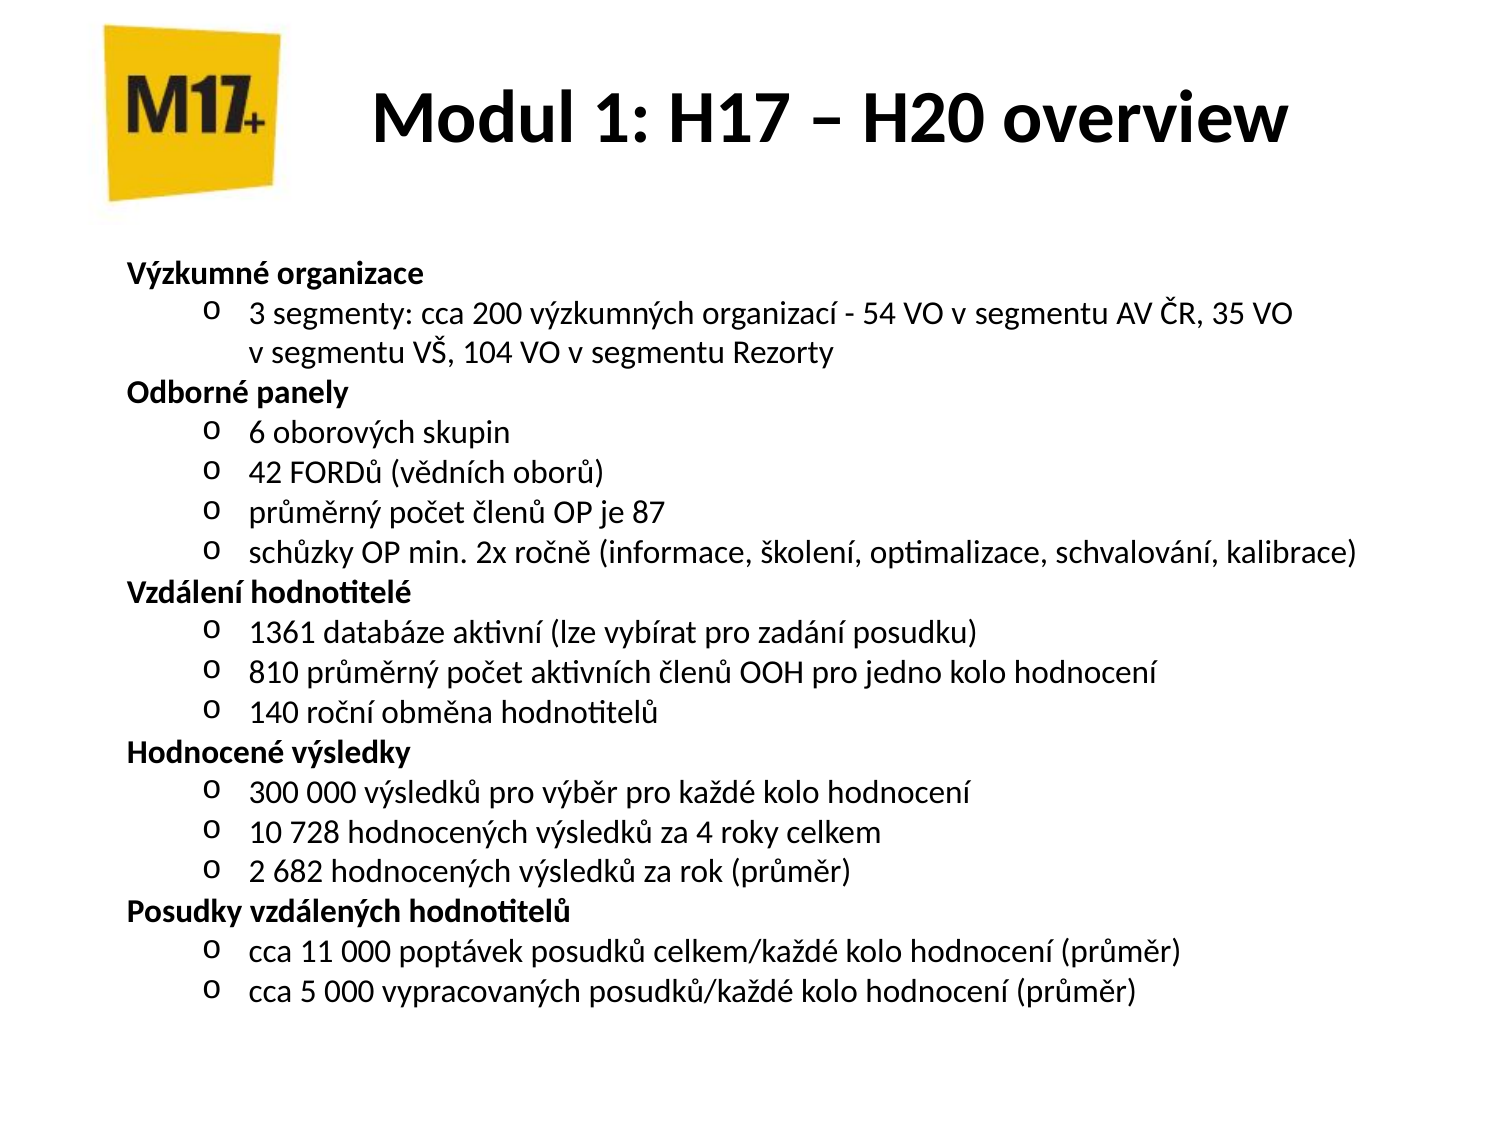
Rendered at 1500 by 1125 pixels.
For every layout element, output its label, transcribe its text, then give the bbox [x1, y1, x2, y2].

text_box Výzkumné organizace 3 segmenty: cca 200 výzkumných organizací - 54 VO v segmentu AV ČR, 35 VO v segmentu VŠ, 104 VO v segmentu Rezorty Odborné panely 6 oborových skupin 42 FORDů (vědních oborů) průměrný počet členů OP je 87 schůzky OP min. 2x ročně (informace, školení, optimalizace, schvalování, kalibrace) Vzdálení hodnotitelé 1361 databáze aktivní (lze vybírat pro zadání posudku) 810 průměrný počet aktivních členů OOH pro jedno kolo hodnocení 140 roční obměna hodnotitelů Hodnocené výsledky 300 000 výsledků pro výběr pro každé kolo hodnocení 10 728 hodnocených výsledků za 4 roky celkem 2 682 hodnocených výsledků za rok (průměr) Posudky vzdálených hodnotitelů cca 11 000 poptávek posudků celkem/každé kolo hodnocení (průměr) cca 5 000 vypracovaných posudků/každé kolo hodnocení (průměr) [112, 243, 1447, 1017]
title Modul 1: H17 – H20 overview [318, 48, 1425, 177]
picture [64, 0, 312, 226]
